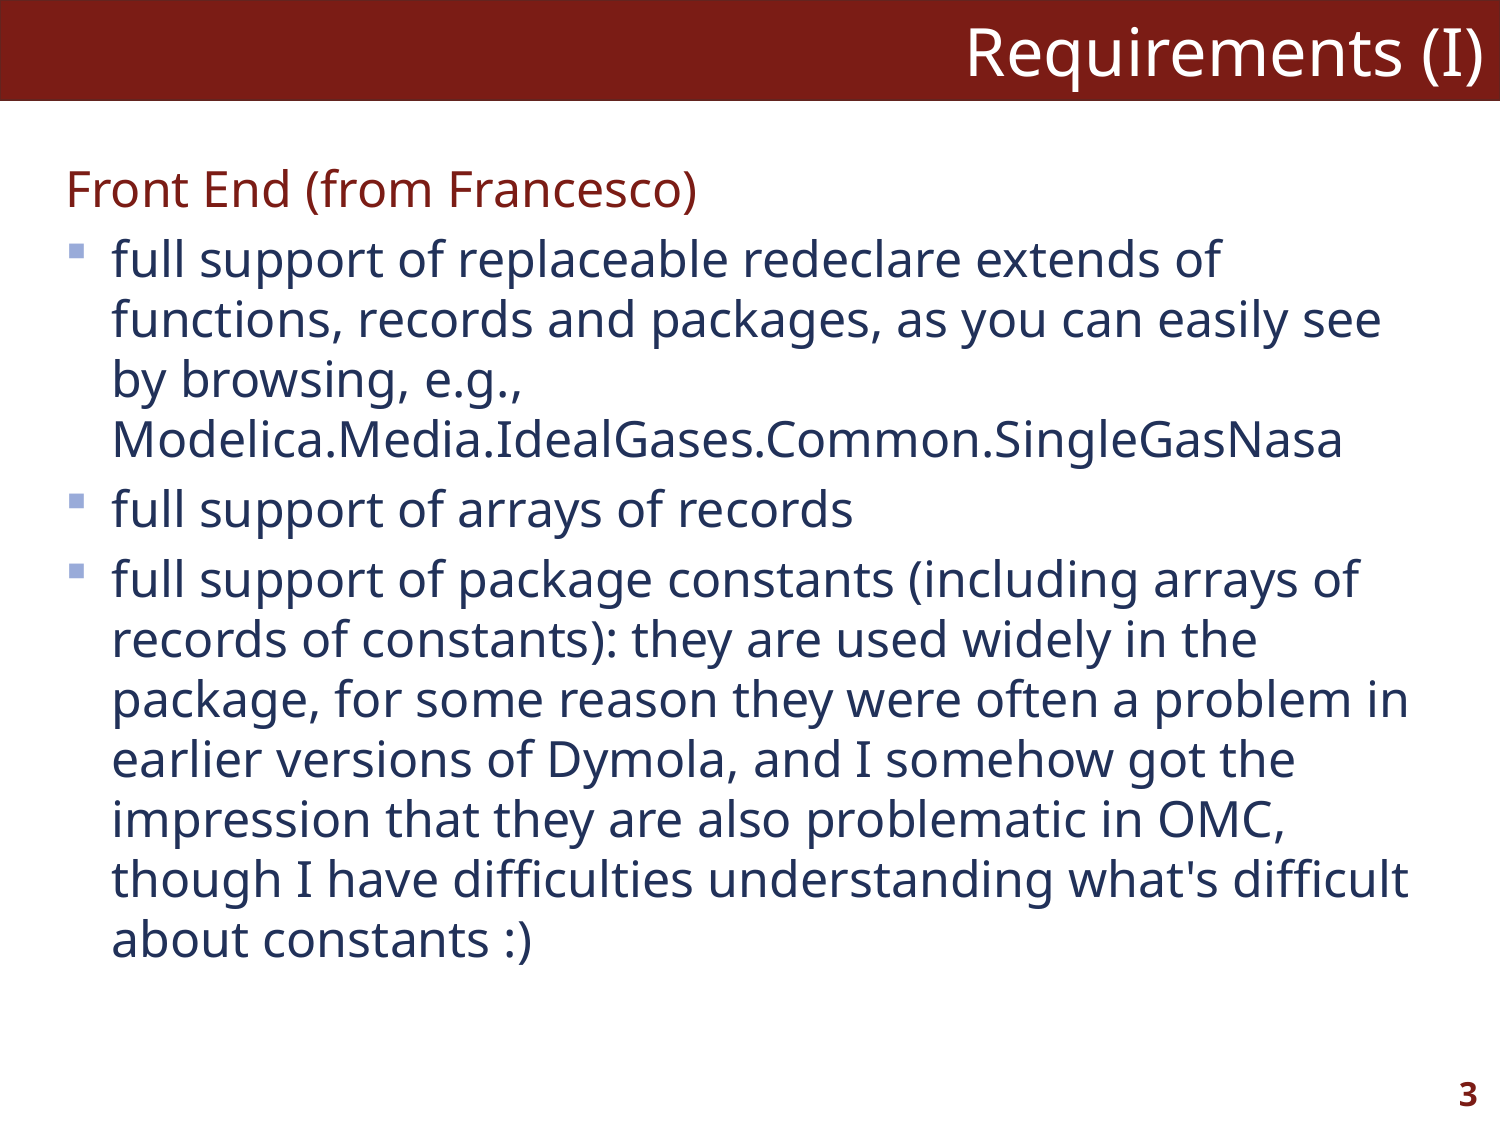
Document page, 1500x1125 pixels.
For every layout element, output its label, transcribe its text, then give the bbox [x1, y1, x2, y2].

text_box [75, 174, 1475, 1100]
list Front End (from Francesco) full support of replaceable redeclare extends of functions, records and packages, as you can easily see by browsing, e.g., Modelica.Media.IdealGases.Common.SingleGasNasa full support of arrays of records full support of package constants (including arrays of records of constants): they are used widely in the package, for some reason they were often a problem in earlier versions of Dymola, and I somehow got the impression that they are also problematic in OMC, though I have difficulties understanding what's difficult about constants :) [49, 149, 1451, 1076]
slide_number 3 [1342, 1065, 1494, 1116]
title Requirements (I) [274, 0, 1500, 101]
